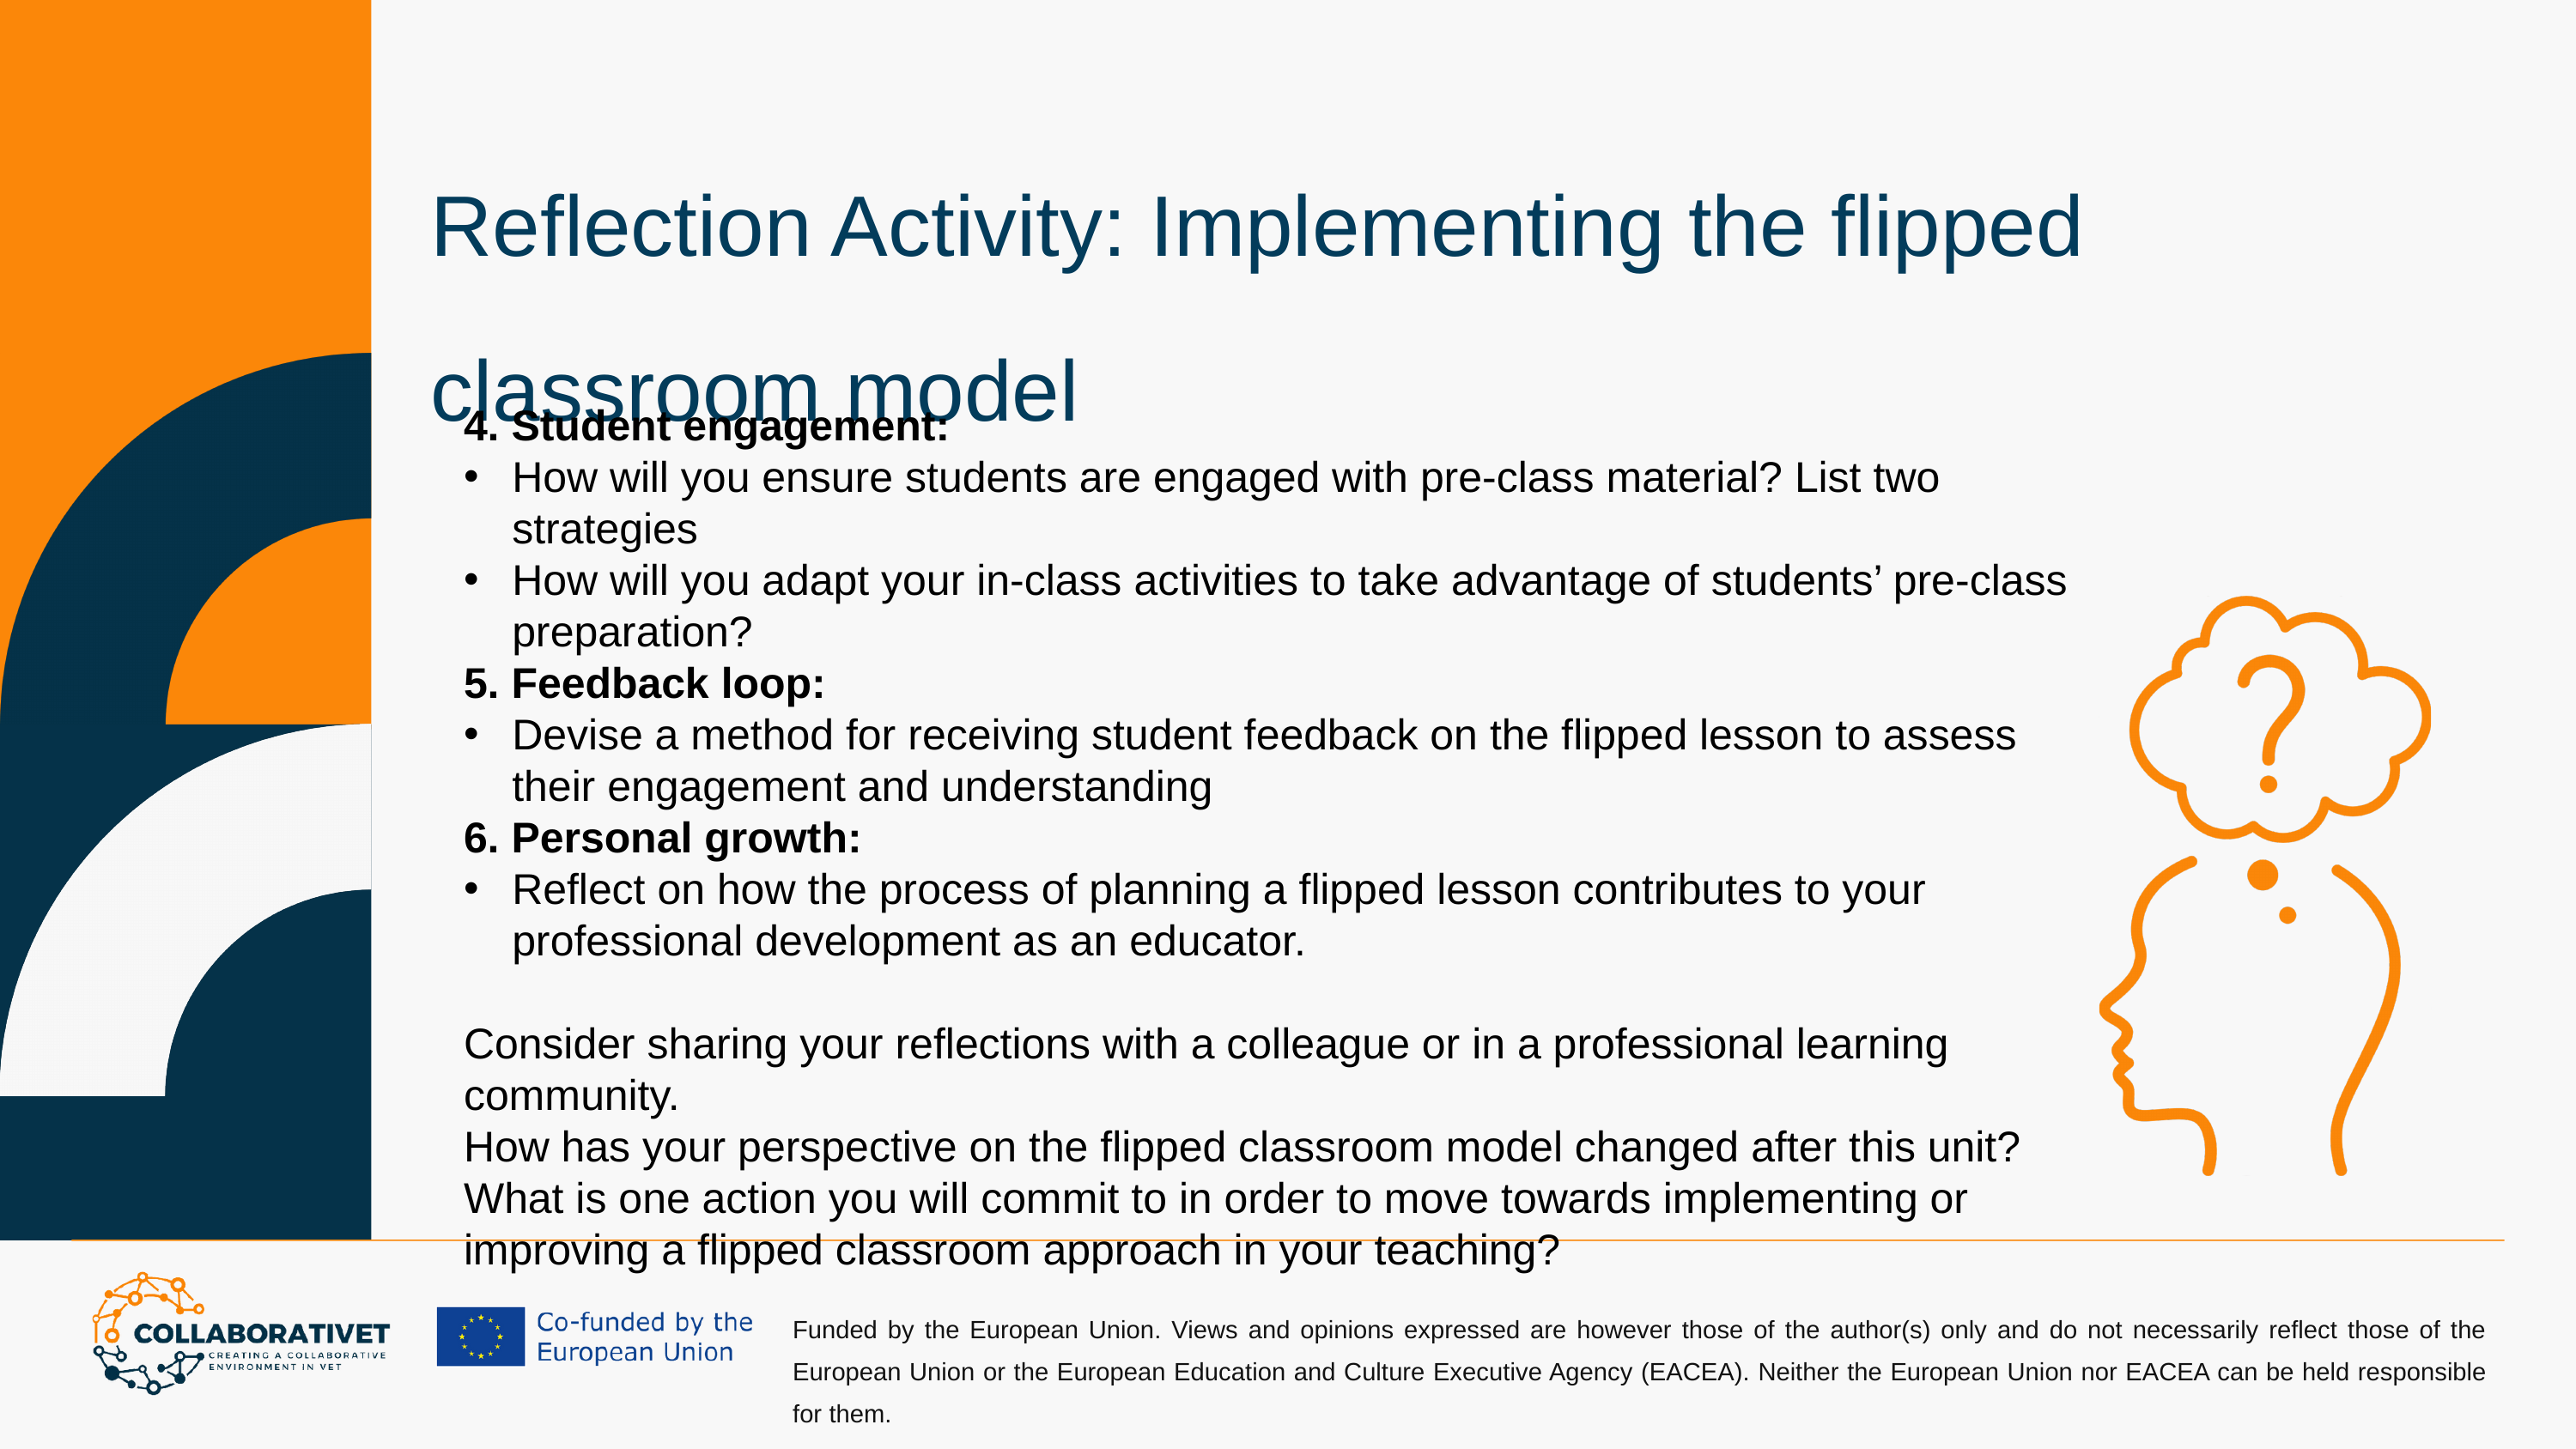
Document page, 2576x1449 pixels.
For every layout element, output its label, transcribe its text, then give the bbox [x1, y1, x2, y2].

text_box Funded by the European Union. Views and opinions expressed are however those of the author(s) only and do not necessarily reflect those of the European Union or the European Education and Culture Executive Agency (EACEA). Neither the European Union nor EACEA can be held responsible for them. [793, 1301, 2489, 1428]
text_box [0, 1096, 372, 1240]
text_box [0, 353, 372, 724]
text_box 4. Student engagement: How will you ensure students are engaged with pre-class material? List two strategies How will you adapt your in-class activities to take advantage of students’ pre-class preparation? 5. Feedback loop: Devise a method for receiving student feedback on the flipped lesson to assess their engagement and understanding 6. Personal growth: Reflect on how the process of planning a flipped lesson contributes to your professional development as an educator. Consider sharing your reflections with a colleague or in a professional learning community. How has your perspective on the flipped classroom model changed after this unit? What is one action you will commit to in order to move towards implementing or improving a flipped classroom approach in your teaching? [451, 391, 2099, 1332]
text_box [2099, 596, 2432, 1176]
text_box [0, 0, 372, 353]
text_box [0, 724, 372, 1096]
text_box [416, 1287, 782, 1386]
text_box [78, 1241, 408, 1449]
text_box [78, 1179, 408, 1240]
text_box Reflection Activity: Implementing the flipped classroom model [430, 108, 2300, 439]
